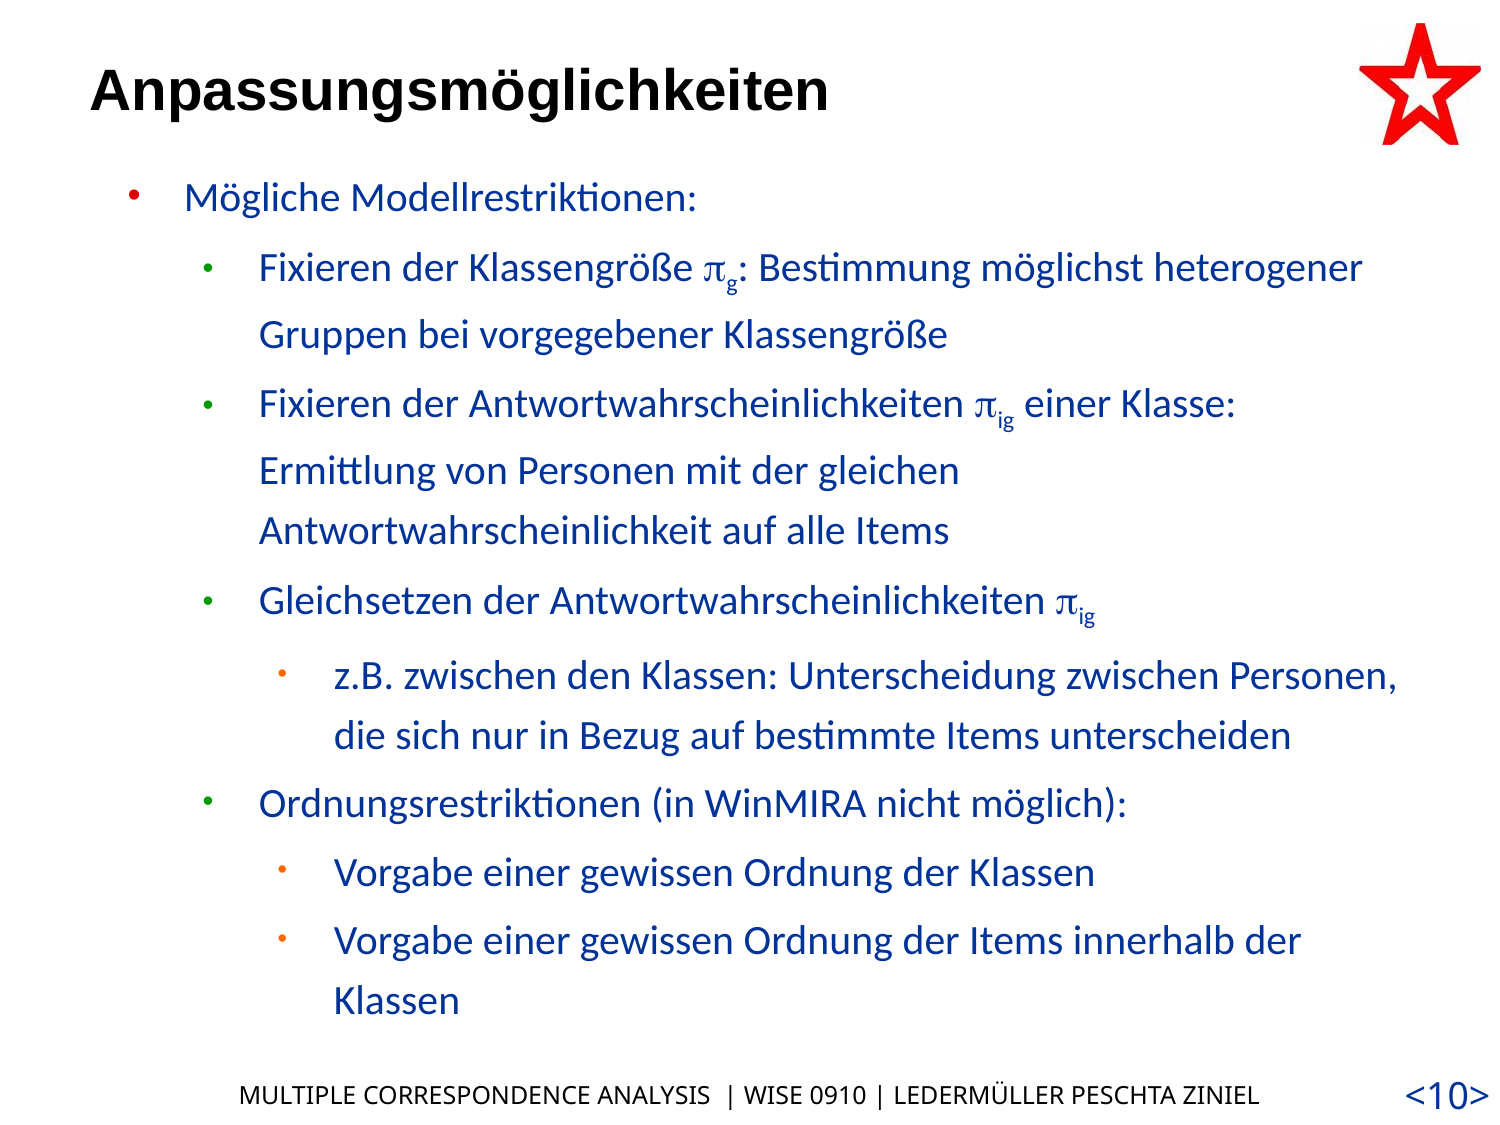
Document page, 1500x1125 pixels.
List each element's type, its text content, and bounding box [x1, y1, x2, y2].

picture [1359, 23, 1481, 145]
title Anpassungsmöglichkeiten [75, 45, 1425, 233]
slide_number <10> [1296, 1064, 1500, 1120]
list Mögliche Modellrestriktionen: Fixieren der Klassengröße g: Bestimmung möglichst heterogener Gruppen bei vorgegebener Klassengröße Fixieren der Antwortwahrscheinlichkeiten ig einer Klasse: Ermittlung von Personen mit der gleichen Antwortwahrscheinlichkeit auf alle Items Gleichsetzen der Antwortwahrscheinlichkeiten ig z.B. zwischen den Klassen: Unterscheidung zwischen Personen, die sich nur in Bezug auf bestimmte Items unterscheiden Ordnungsrestriktionen (in WinMIRA nicht möglich): Vorgabe einer gewissen Ordnung der Klassen Vorgabe einer gewissen Ordnung der Items innerhalb der Klassen [112, 152, 1438, 978]
